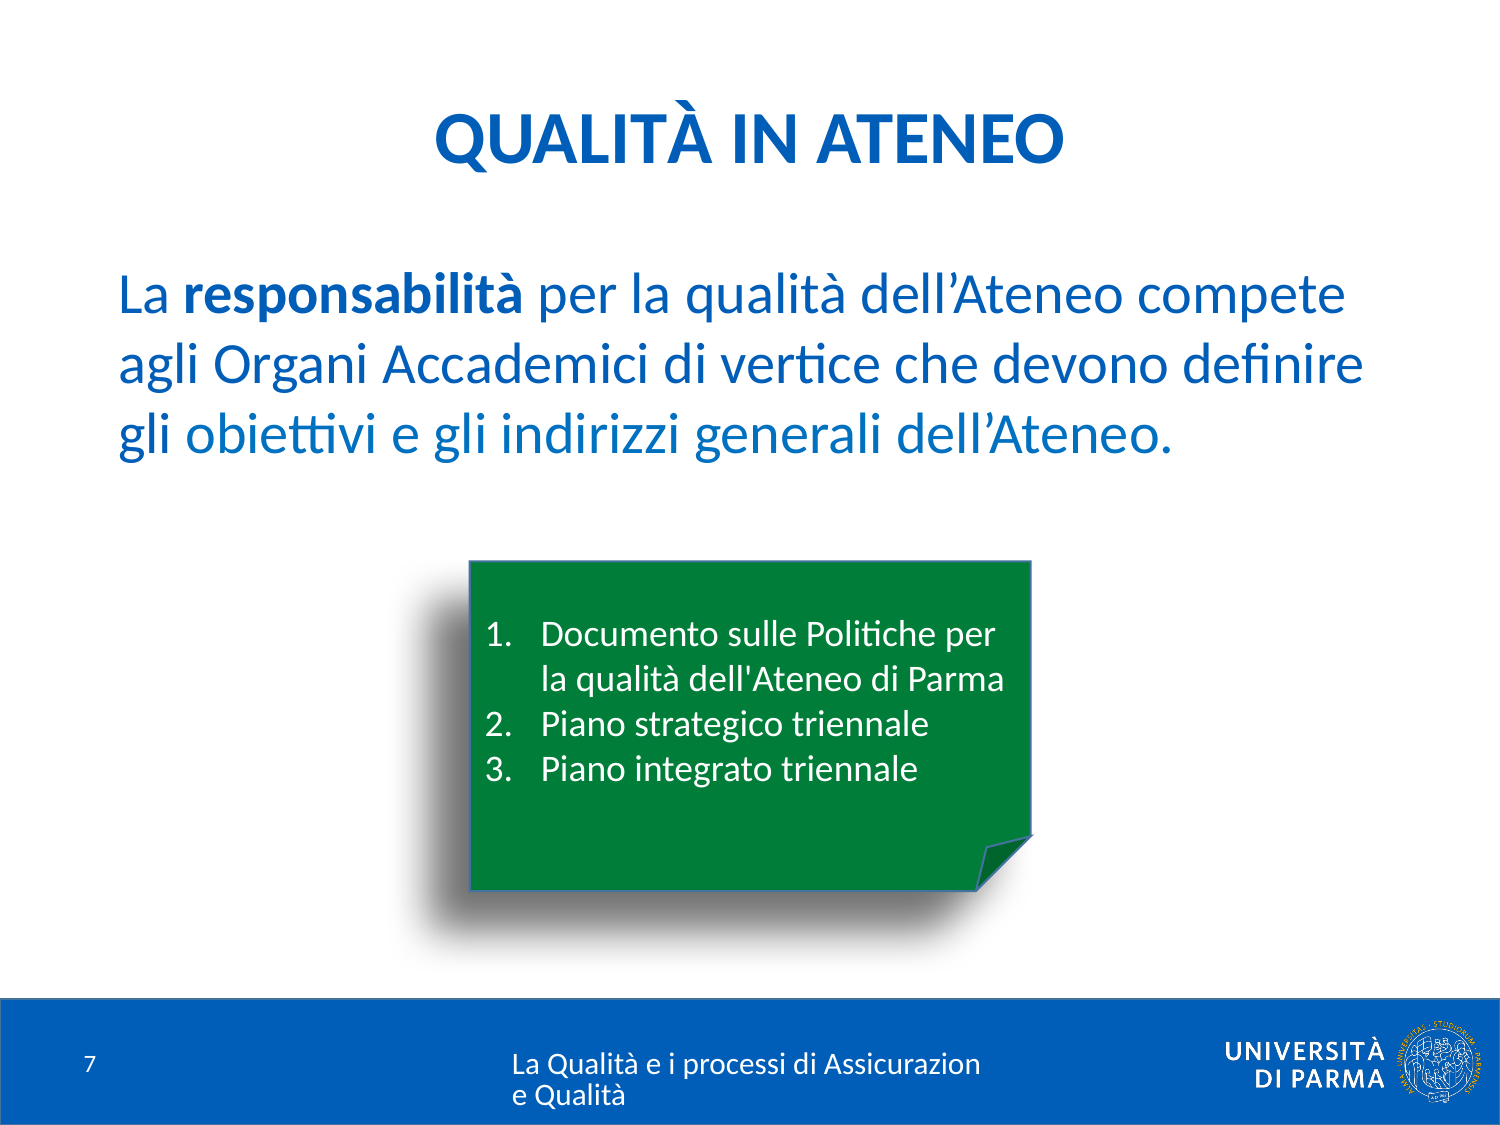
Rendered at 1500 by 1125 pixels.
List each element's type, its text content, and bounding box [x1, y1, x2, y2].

footer La Qualità e i processi di Assicurazione Qualità [496, 1021, 1004, 1103]
text_box Documento sulle Politiche per la qualità dell'Ateneo di Parma Piano strategico triennale Piano integrato triennale [468, 560, 1035, 893]
list La responsabilità per la qualità dell’Ateneo compete agli Organi Accademici di vertice che devono definire gli obiettivi e gli indirizzi generali dell’Ateneo. [103, 247, 1397, 915]
title QUALITÀ IN ATENEO [103, 30, 1397, 247]
picture [1226, 1021, 1481, 1103]
slide_number 7 [68, 1021, 406, 1103]
